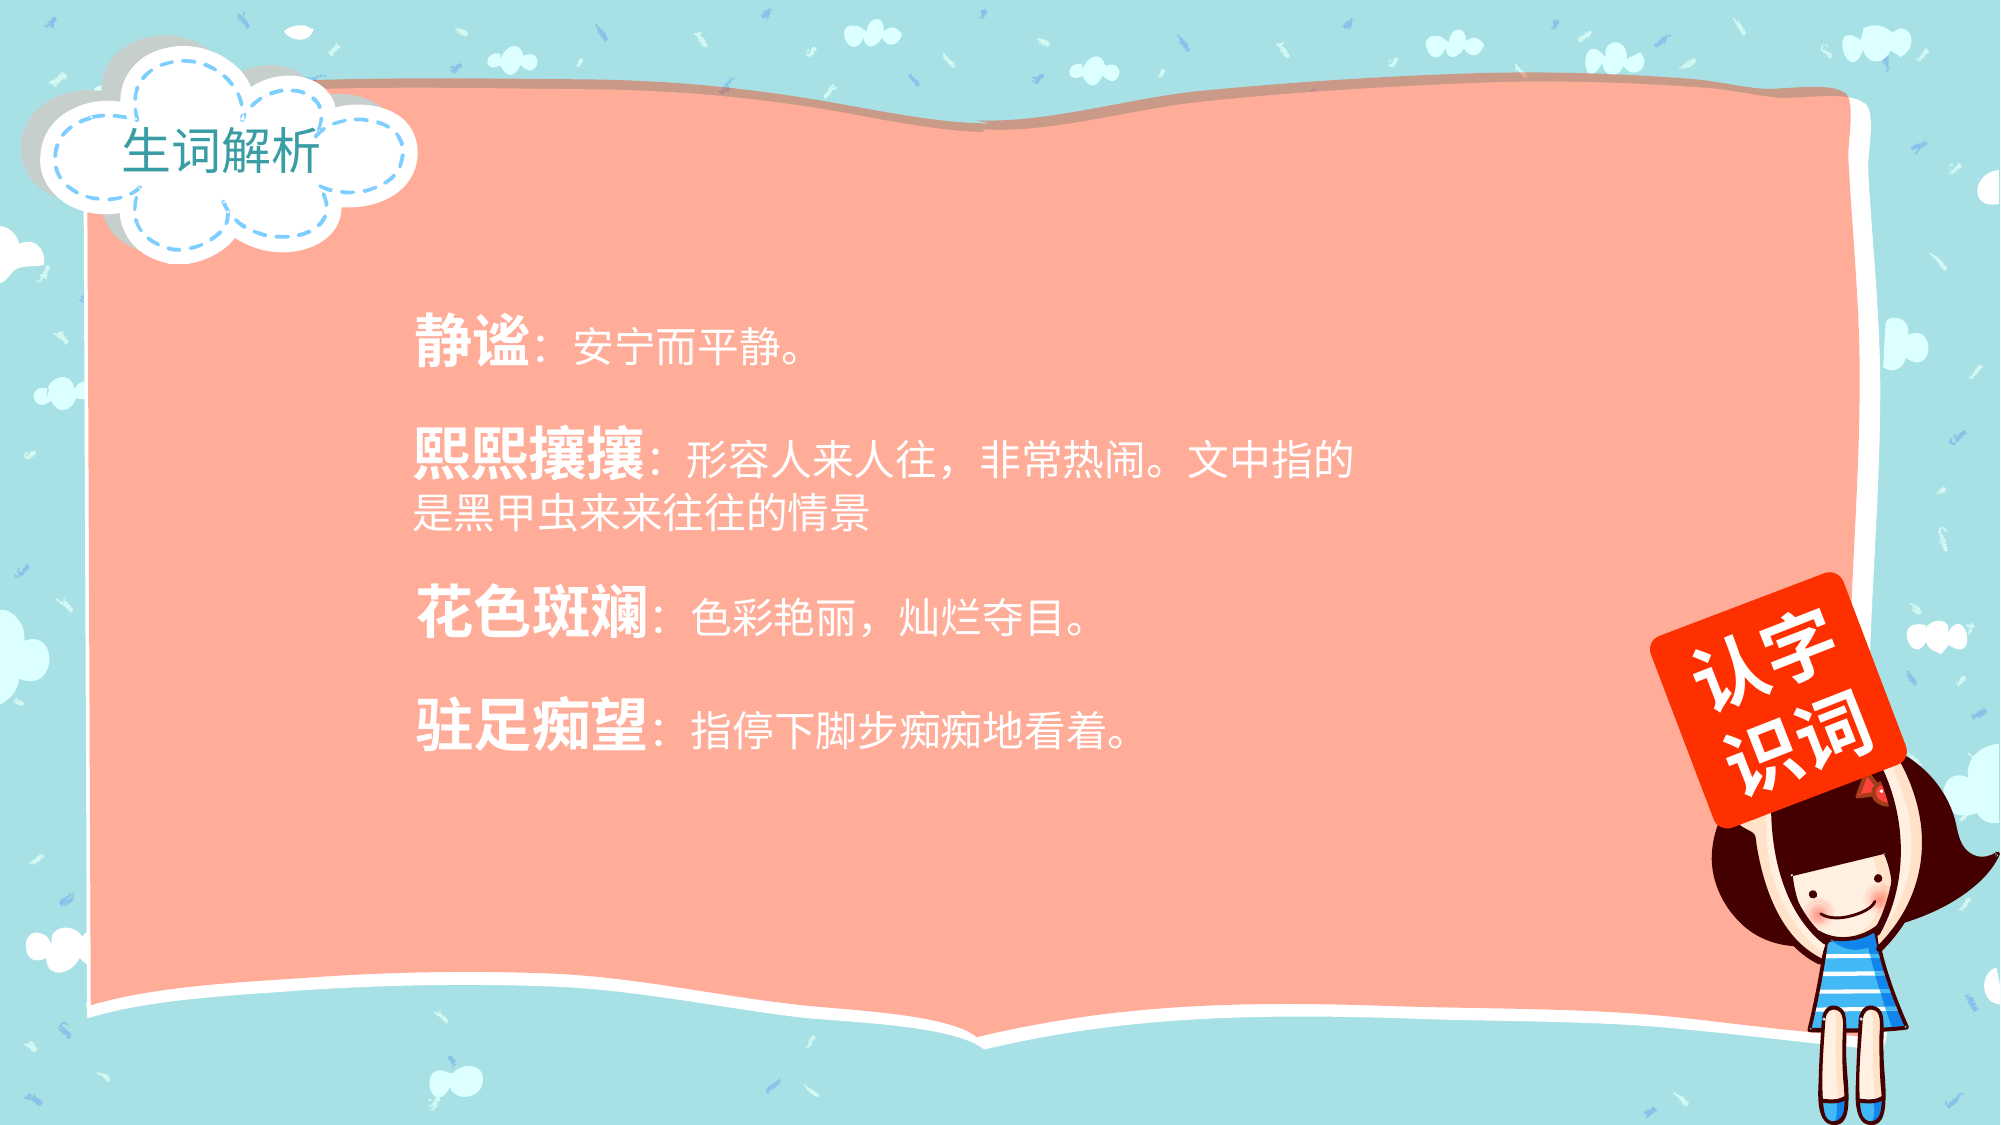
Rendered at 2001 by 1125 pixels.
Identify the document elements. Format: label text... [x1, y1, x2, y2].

text_box 静谧：安宁而平静。 [399, 296, 838, 382]
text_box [21, 35, 463, 264]
text_box 熙熙攘攘：形容人来人往，非常热闹。文中指的是黑甲虫来来往往的情景 [397, 409, 1398, 545]
text_box 驻足痴望：指停下脚步痴痴地看着。 [400, 680, 1165, 766]
text_box 花色斑斓：色彩艳丽，灿烂夺目。 [400, 568, 1123, 653]
